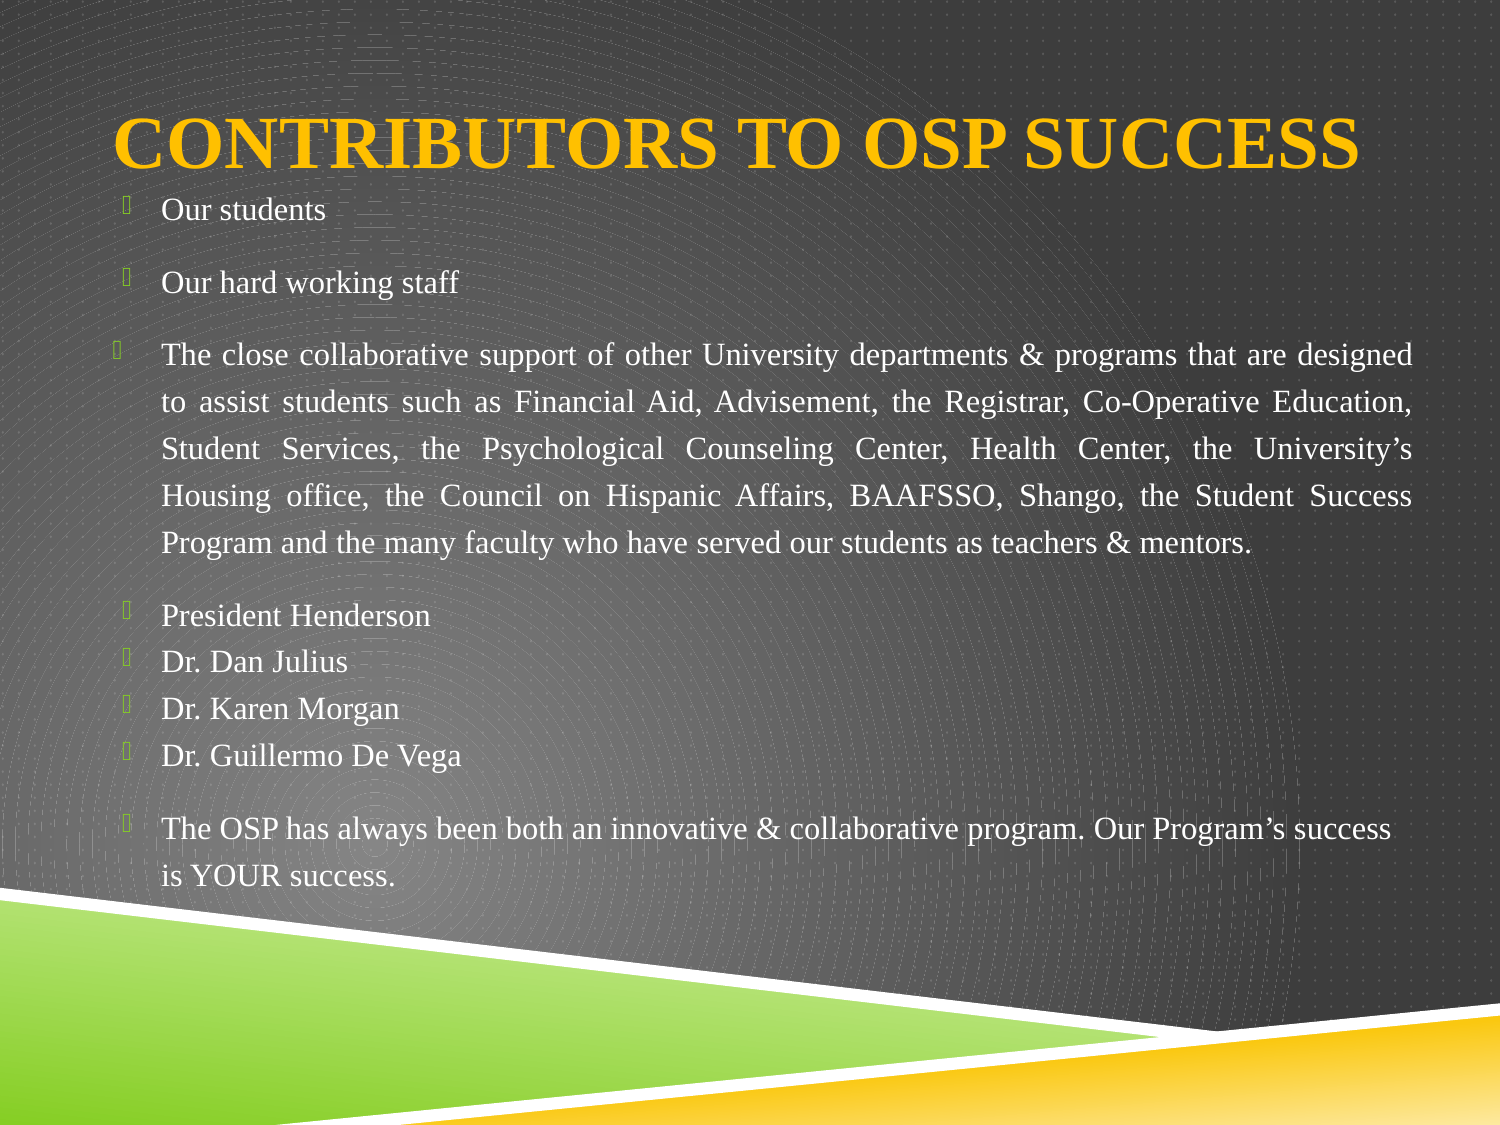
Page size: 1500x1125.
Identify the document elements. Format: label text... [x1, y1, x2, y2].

list Our students Our hard working staff The close collaborative support of other University departments & programs that are designed to assist students such as Financial Aid, Advisement, the Registrar, Co-Operative Education, Student Services, the Psychological Counseling Center, Health Center, the University’s Housing office, the Council on Hispanic Affairs, BAAFSSO, Shango, the Student Success Program and the many faculty who have served our students as teachers & mentors. President Henderson Dr. Dan Julius Dr. Karen Morgan Dr. Guillermo De Vega The OSP has always been both an innovative & collaborative program. Our Program’s success is YOUR success. [112, 172, 1415, 943]
title Contributors to OSP Success [112, 45, 1388, 172]
